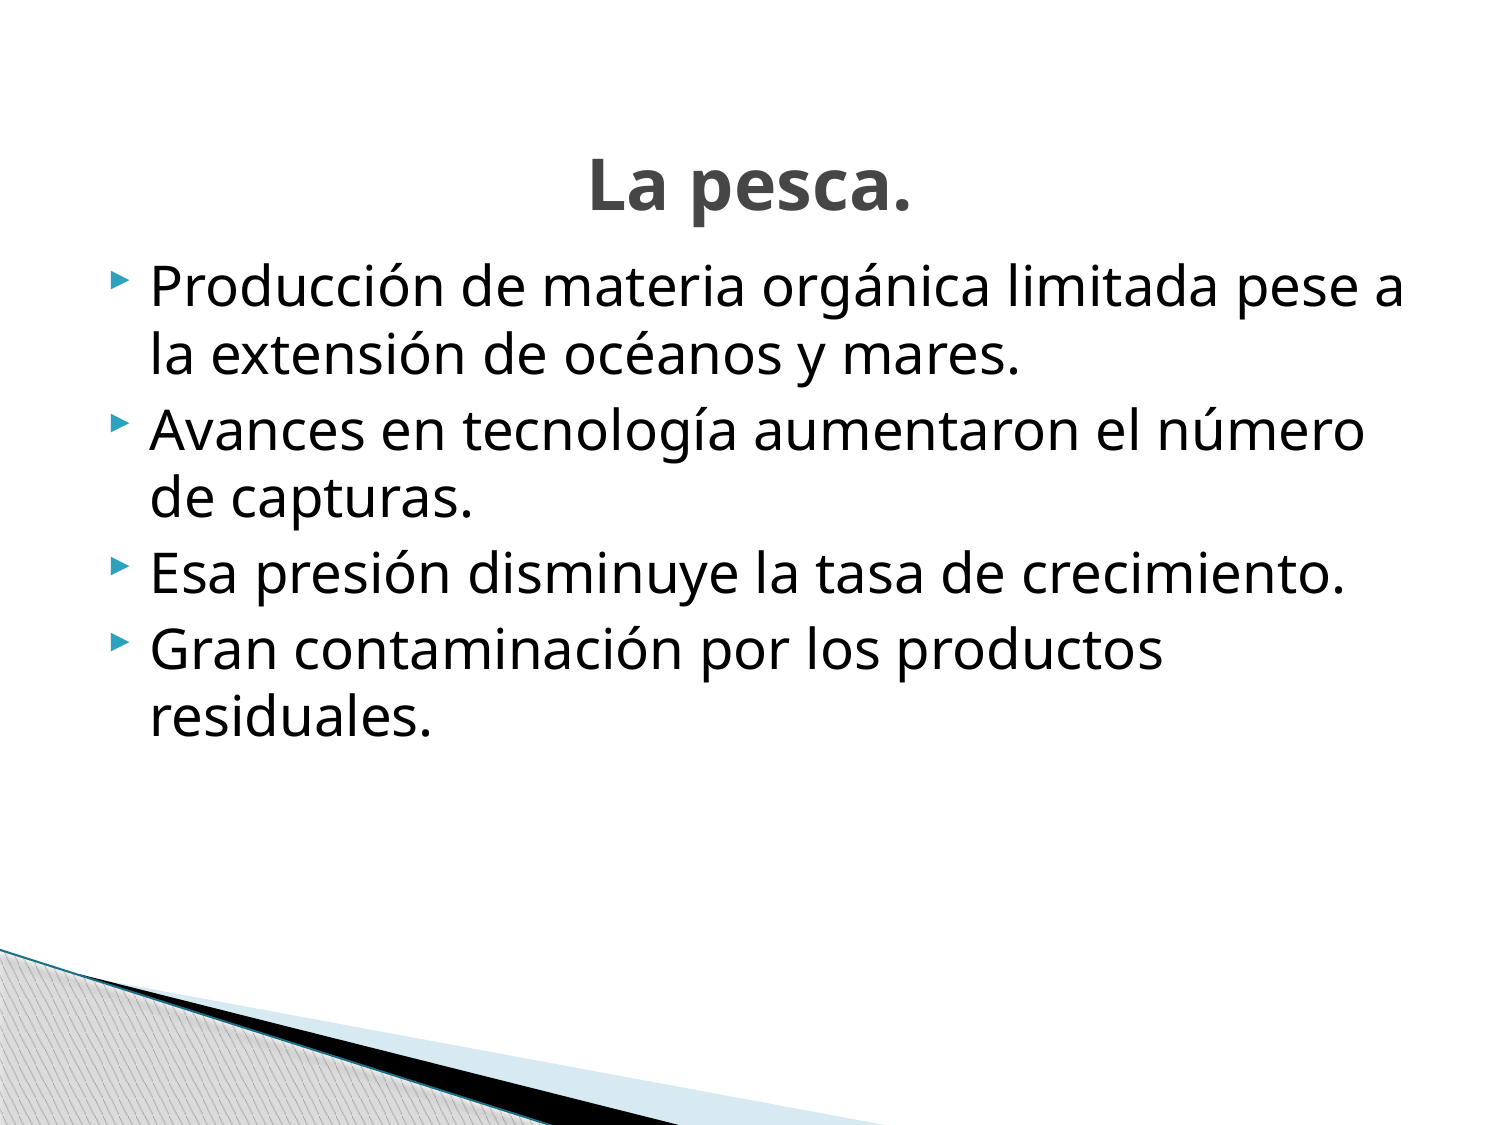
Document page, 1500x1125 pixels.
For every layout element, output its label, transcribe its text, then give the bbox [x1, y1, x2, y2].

list Producción de materia orgánica limitada pese a la extensión de océanos y mares. Avances en tecnología aumentaron el número de capturas. Esa presión disminuye la tasa de crecimiento. Gran contaminación por los productos residuales. [75, 243, 1425, 986]
title La pesca. [75, 45, 1425, 233]
